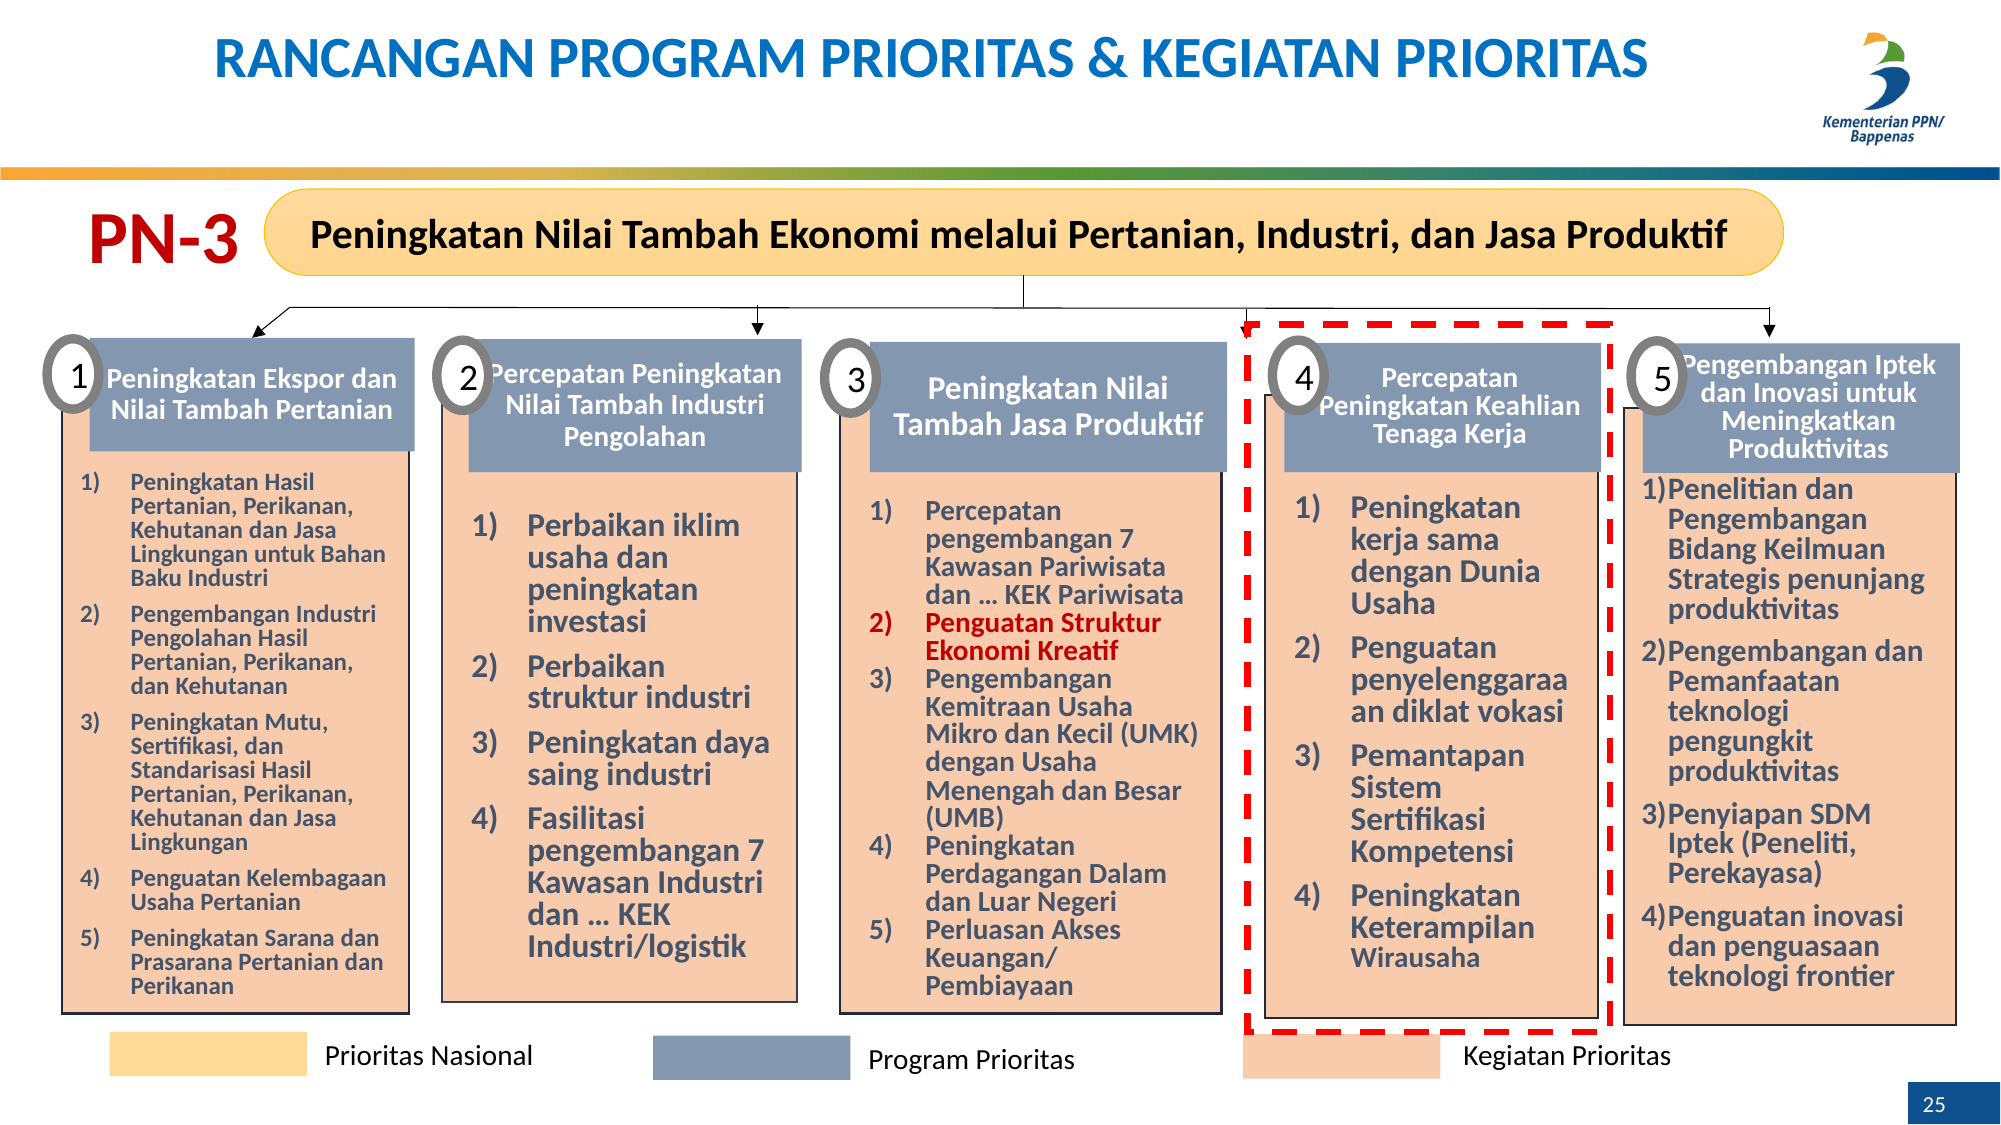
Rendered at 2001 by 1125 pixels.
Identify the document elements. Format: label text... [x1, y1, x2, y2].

text_box Kegiatan Prioritas [1448, 1028, 1693, 1079]
text_box Peningkatan Nilai Tambah Jasa Produktif [869, 341, 1228, 473]
text_box Peningkatan Ekspor dan Nilai Tambah Pertanian [89, 337, 416, 452]
picture [1872, 168, 1998, 180]
picture [2, 168, 1811, 180]
text_box [109, 1031, 308, 1077]
text_box [1246, 323, 1611, 1033]
text_box [1242, 1033, 1441, 1080]
text_box 3 [823, 341, 878, 415]
text_box Peningkatan Nilai Tambah Ekonomi melalui Pertanian, Industri, dan Jasa Produktif [263, 188, 1785, 276]
text_box 2 [435, 339, 490, 412]
text_box 1 [46, 337, 100, 411]
picture [1809, 26, 1958, 154]
text_box Percepatan pengembangan 7 Kawasan Pariwisata dan … KEK Pariwisata Penguatan Struktur Ekonomi Kreatif Pengembangan Kemitraan Usaha Mikro dan Kecil (UMK) dengan Usaha Menengah dan Besar (UMB) Peningkatan Perdagangan Dalam dan Luar Negeri Perluasan Akses Keuangan/ Pembiayaan [839, 406, 1223, 1015]
text_box [652, 1034, 851, 1081]
text_box Peningkatan Hasil Pertanian, Perikanan, Kehutanan dan Jasa Lingkungan untuk Bahan Baku Industri Pengembangan Industri Pengolahan Hasil Pertanian, Perikanan, dan Kehutanan Peningkatan Mutu, Sertifikasi, dan Standarisasi Hasil Pertanian, Perikanan, Kehutanan dan Jasa Lingkungan Penguatan Kelembagaan Usaha Pertanian Peningkatan Sarana dan Prasarana Pertanian dan Perikanan [61, 404, 410, 1015]
text_box 5 [1630, 339, 1684, 413]
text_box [252, 307, 290, 338]
text_box Penelitian dan Pengembangan Bidang Keilmuan Strategis penunjang produktivitas Pengembangan dan Pemanfaatan teknologi pengungkit produktivitas Penyiapan SDM Iptek (Peneliti, Perekayasa) Penguatan inovasi dan penguasaan teknologi frontier [1623, 407, 1957, 1026]
text_box Percepatan Peningkatan Nilai Tambah Industri Pengolahan [468, 338, 803, 473]
text_box Pengembangan Iptek dan Inovasi untuk Meningkatkan Produktivitas [1642, 342, 1961, 474]
text_box RANCANGAN PROGRAM PRIORITAS & KEGIATAN PRIORITAS [41, 27, 1836, 91]
text_box Prioritas Nasional [310, 1028, 549, 1079]
text_box Program Prioritas [853, 1032, 1097, 1083]
text_box PN-3 [73, 181, 255, 287]
text_box Perbaikan iklim usaha dan peningkatan investasi Perbaikan struktur industri Peningkatan daya saing industri Fasilitasi pengembangan 7 Kawasan Industri dan … KEK Industri/logistik [441, 402, 798, 1003]
